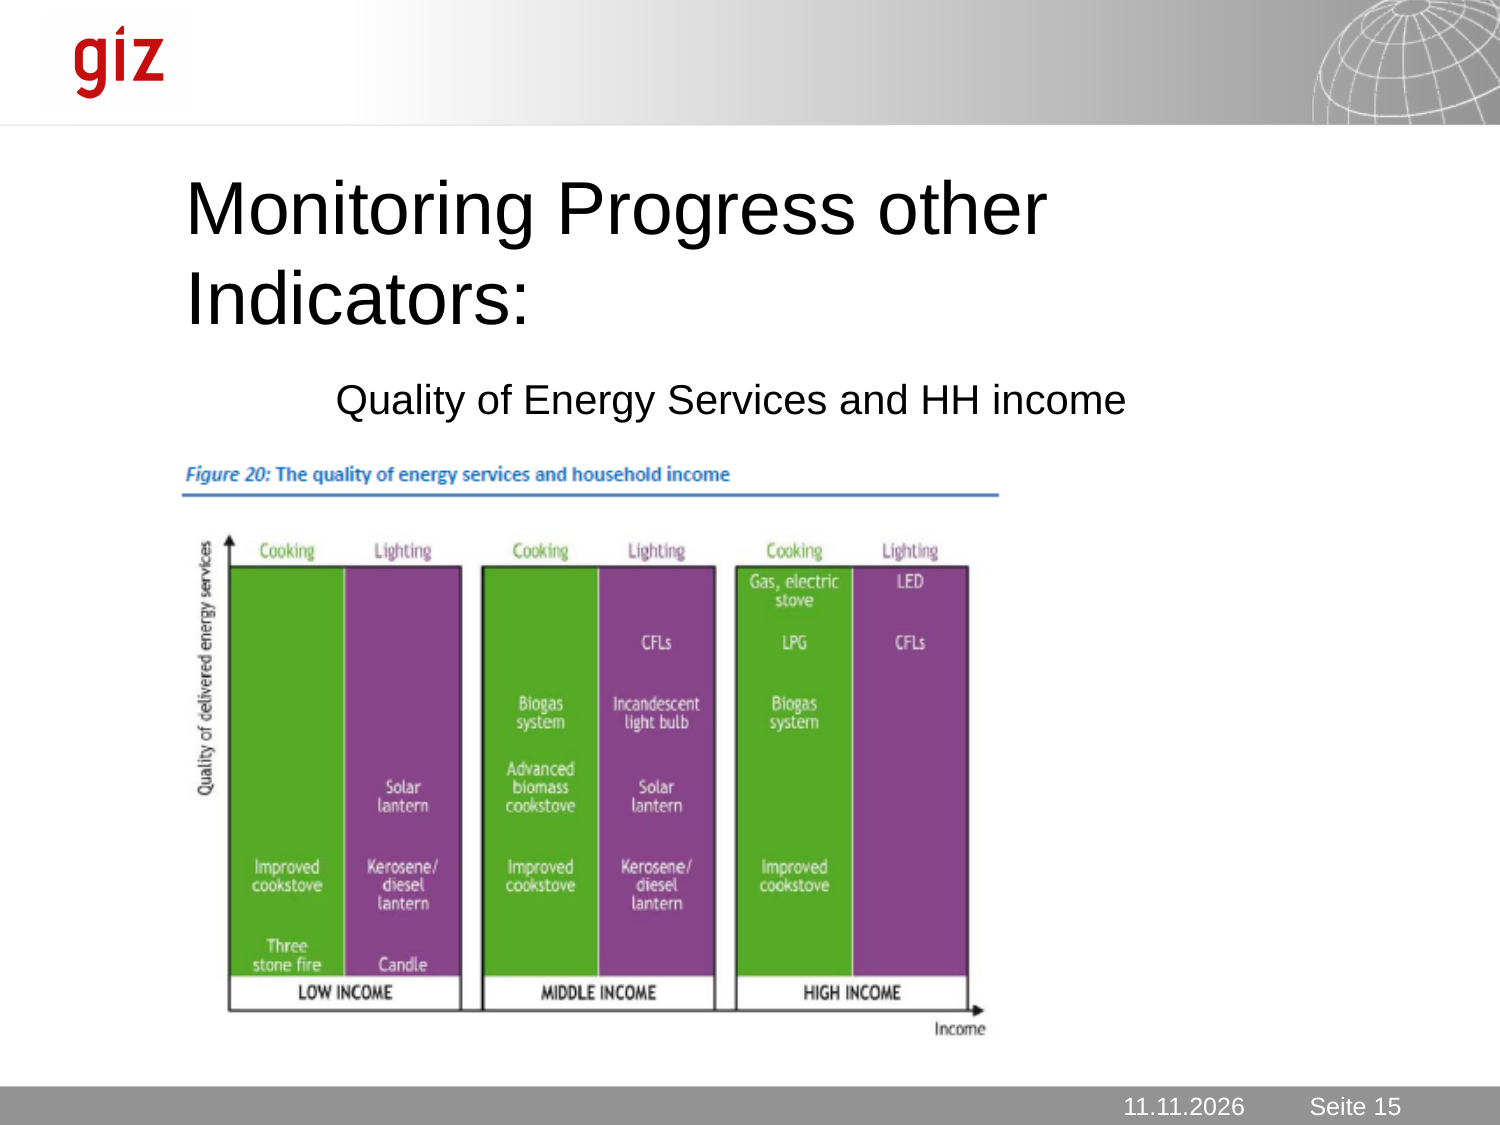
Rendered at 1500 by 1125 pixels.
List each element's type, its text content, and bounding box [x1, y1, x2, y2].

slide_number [1108, 1082, 1322, 1125]
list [171, 446, 1032, 1050]
picture [45, 12, 193, 111]
title Monitoring Progress other Indicators: Quality of Energy Services and HH income [170, 151, 1325, 254]
picture [1311, 0, 1500, 125]
